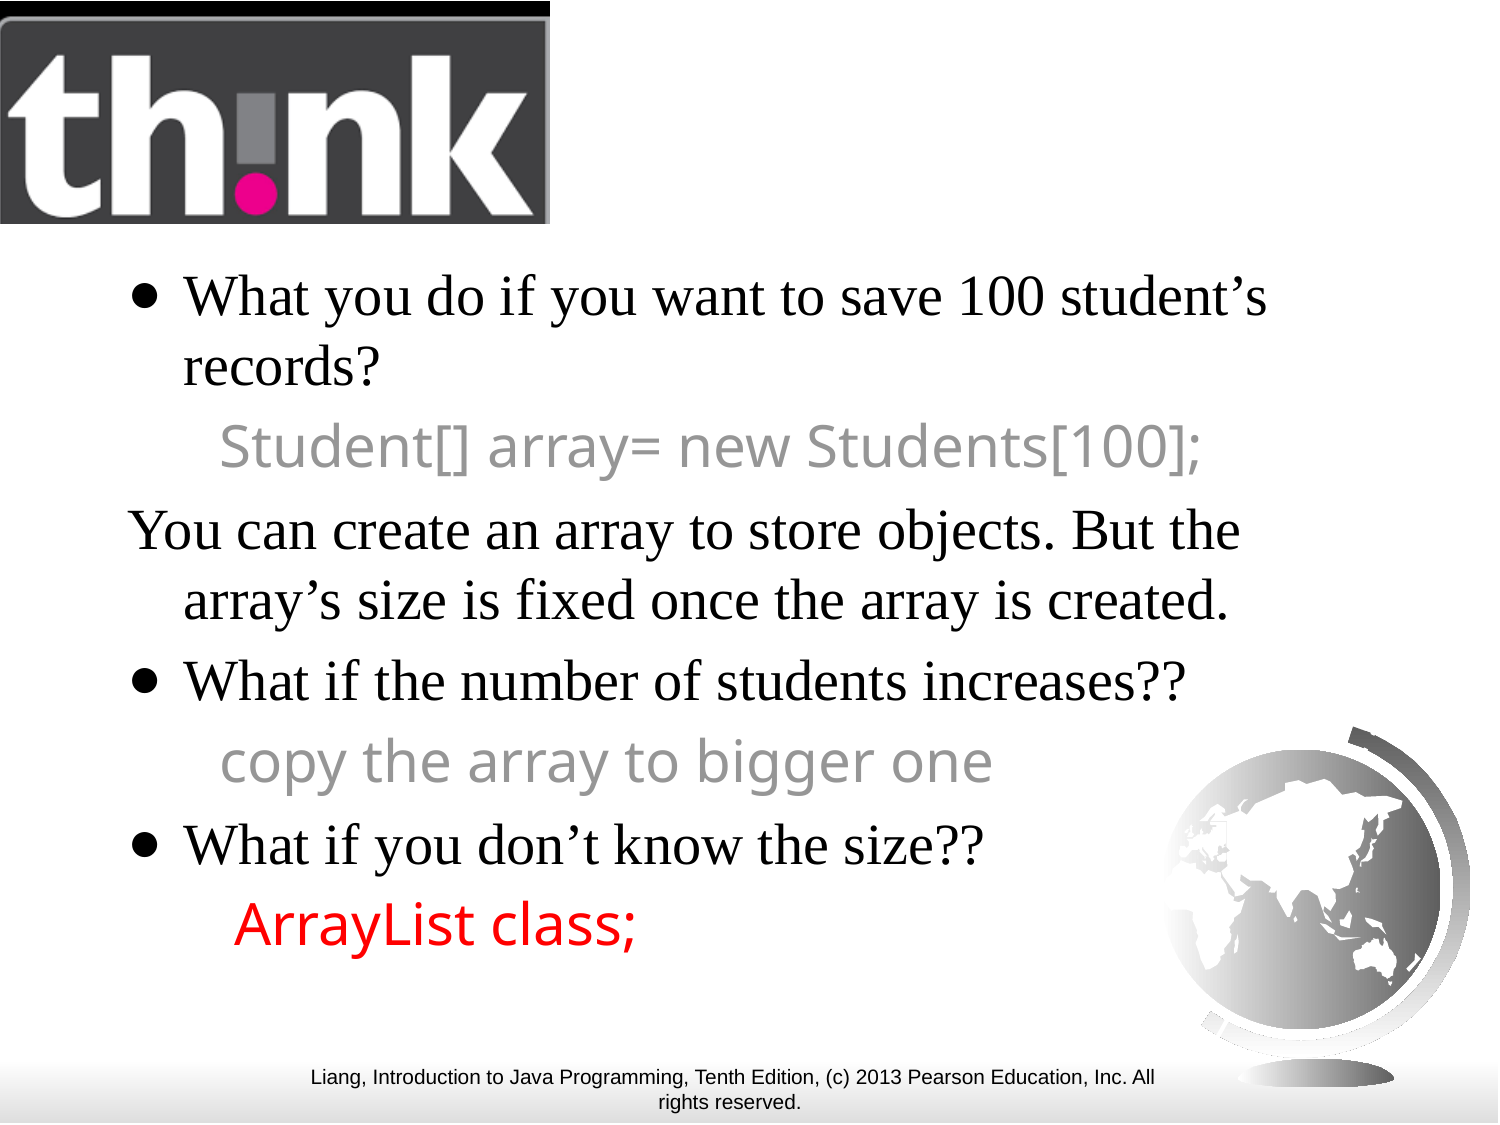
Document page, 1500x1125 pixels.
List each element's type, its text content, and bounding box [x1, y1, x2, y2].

picture [0, 1, 551, 224]
list What you do if you want to save 100 student’s records? Student[] array= new Students[100]; You can create an array to store objects. But the array’s size is fixed once the array is created. What if the number of students increases?? copy the array to bigger one What if you don’t know the size?? ArrayList class; [112, 249, 1388, 925]
